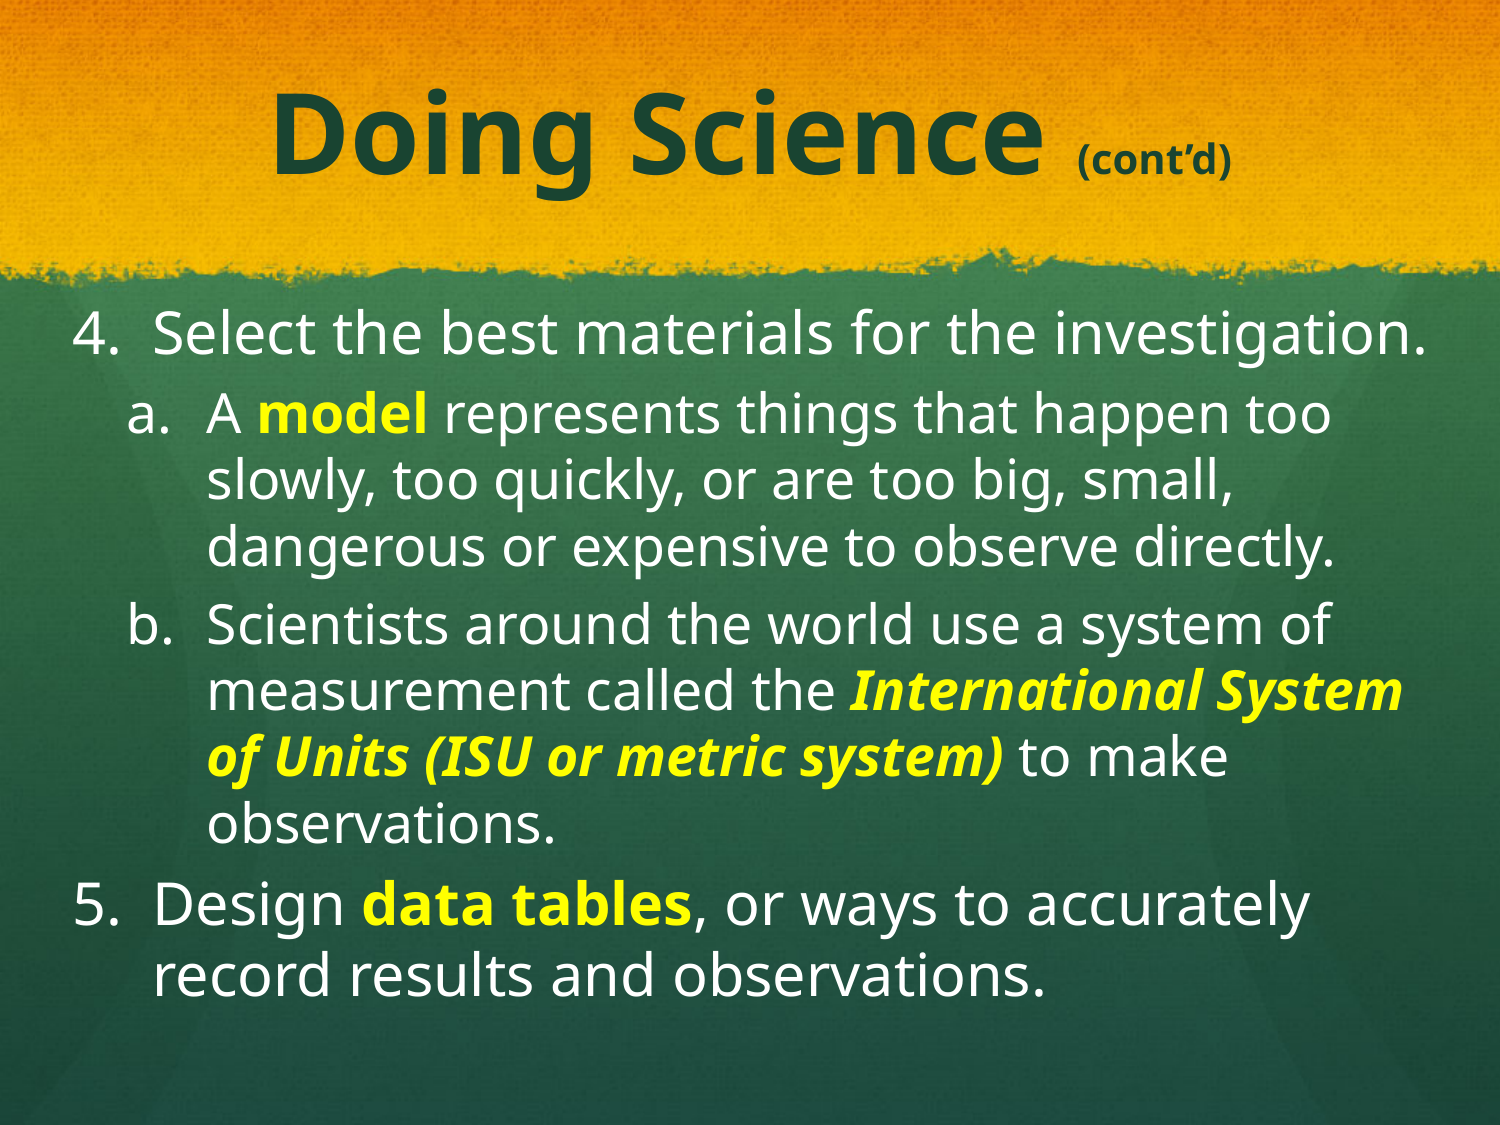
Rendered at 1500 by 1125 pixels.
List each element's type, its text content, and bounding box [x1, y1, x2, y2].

title Doing Science (cont’d) [125, 13, 1375, 246]
list Select the best materials for the investigation. A model represents things that happen too slowly, too quickly, or are too big, small, dangerous or expensive to observe directly. Scientists around the world use a system of measurement called the International System of Units (ISU or metric system) to make observations. Design data tables, or ways to accurately record results and observations. [2, 287, 1453, 1075]
picture [0, 0, 1500, 1125]
